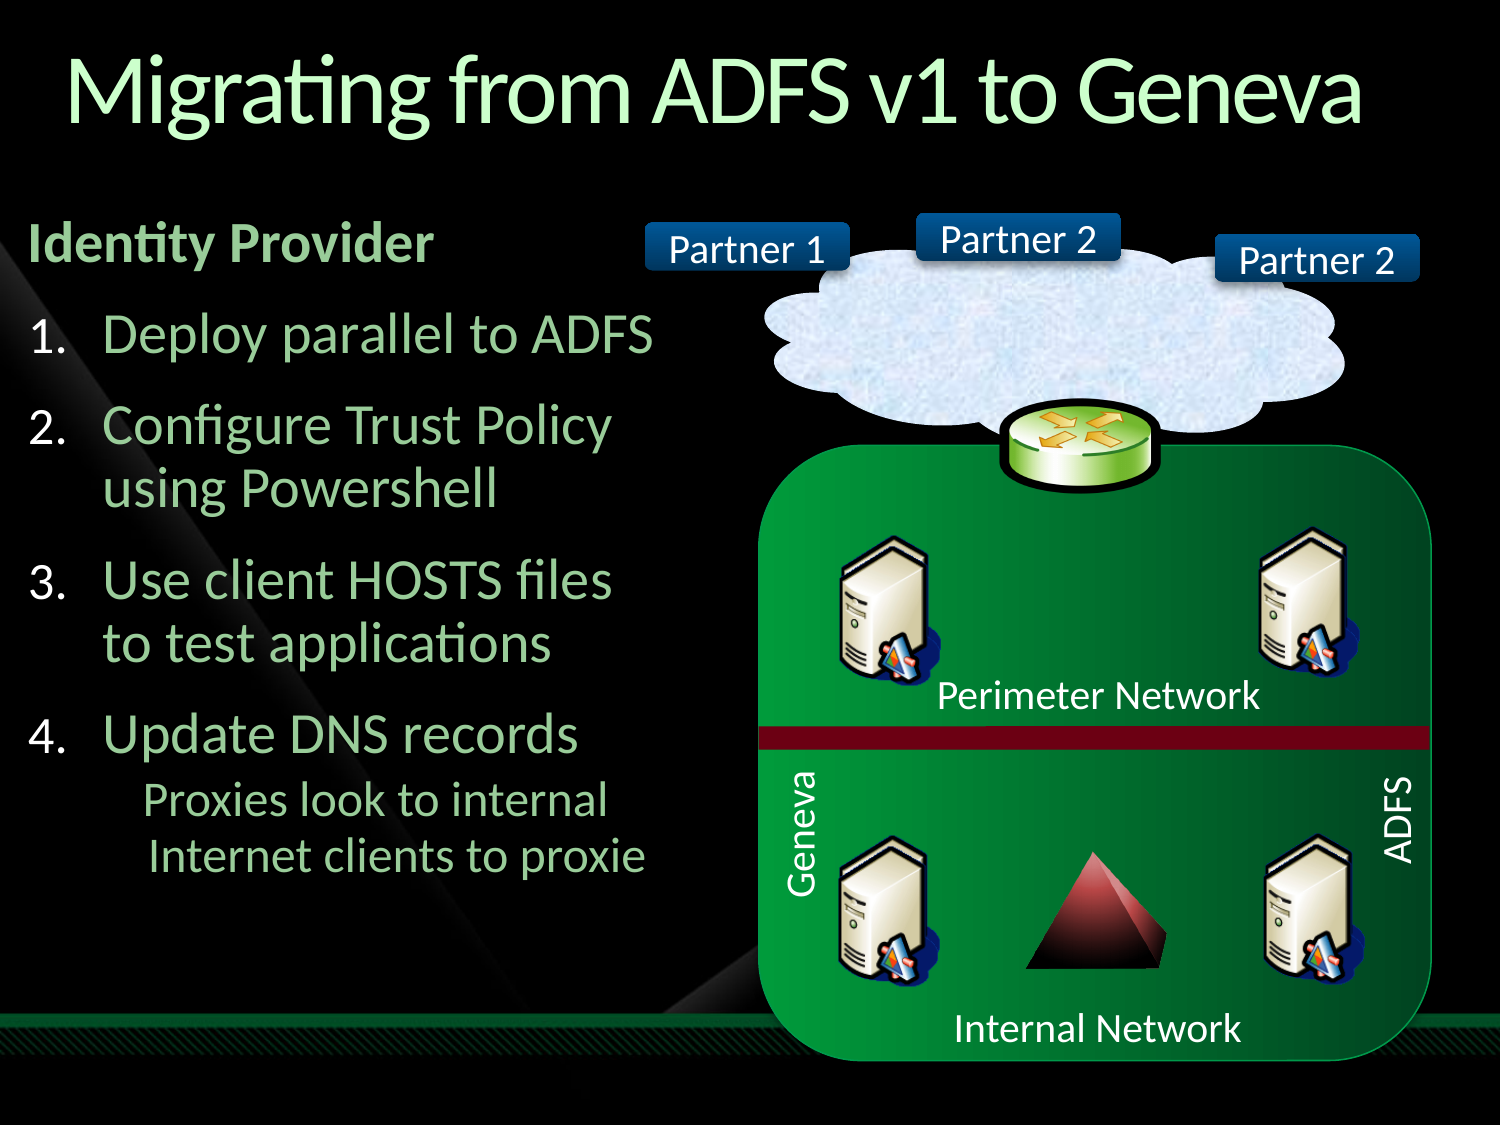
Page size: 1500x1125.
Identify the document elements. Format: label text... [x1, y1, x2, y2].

text_box [758, 444, 1432, 1062]
text_box Geneva [765, 755, 831, 914]
title Migrating from ADFS v1 to Geneva [63, 37, 1438, 147]
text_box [824, 828, 945, 994]
text_box Partner 2 [916, 212, 1122, 262]
text_box [764, 249, 1345, 433]
picture [0, 0, 1500, 1125]
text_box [825, 527, 947, 694]
text_box Perimeter Network [922, 660, 1276, 726]
text_box Partner 2 [1214, 233, 1420, 282]
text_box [1243, 519, 1365, 685]
text_box Partner 1 [644, 222, 850, 271]
text_box Internal Network [938, 993, 1257, 1059]
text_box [1249, 826, 1370, 992]
list Identity Provider Deploy parallel to ADFS Configure Trust Policy using Powershell Use client HOSTS files to test applications Update DNS records Proxies look to internal Internet clients to proxie [27, 212, 668, 1073]
text_box ADFS [1362, 761, 1427, 880]
